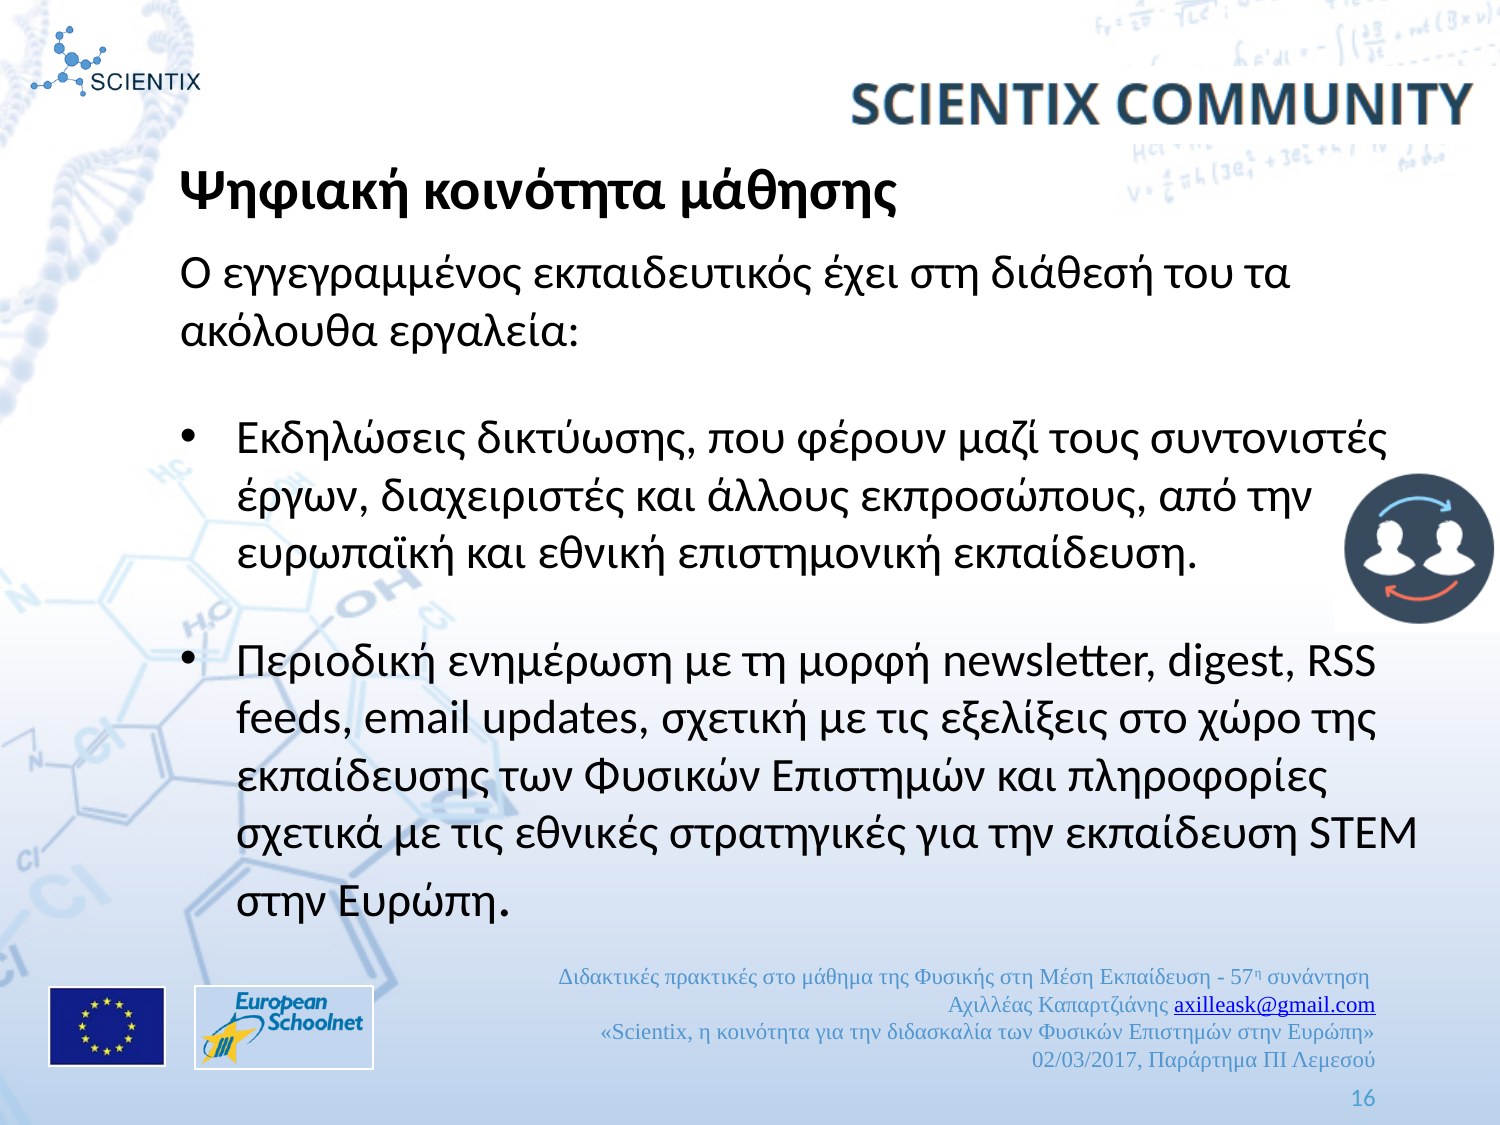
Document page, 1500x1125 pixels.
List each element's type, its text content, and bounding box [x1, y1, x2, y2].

text_box Ψηφιακή κοινότητα μάθησης Ο εγγεγραμμένος εκπαιδευτικός έχει στη διάθεσή του τα ακόλουθα εργαλεία: Εκδηλώσεις δικτύωσης, που φέρουν μαζί τους συντονιστές έργων, διαχειριστές και άλλους εκπροσώπους, από την ευρωπαϊκή και εθνική επιστημονική εκπαίδευση. Περιοδική ενημέρωση με τη μορφή newsletter, digest, RSS feeds, email updates, σχετική με τις εξελίξεις στο χώρο της εκπαίδευσης των Φυσικών Επιστημών και πληροφορίες σχετικά με τις εθνικές στρατηγικές για την εκπαίδευση STEM στην Ευρώπη. [165, 143, 1445, 936]
picture [0, 0, 1500, 1125]
